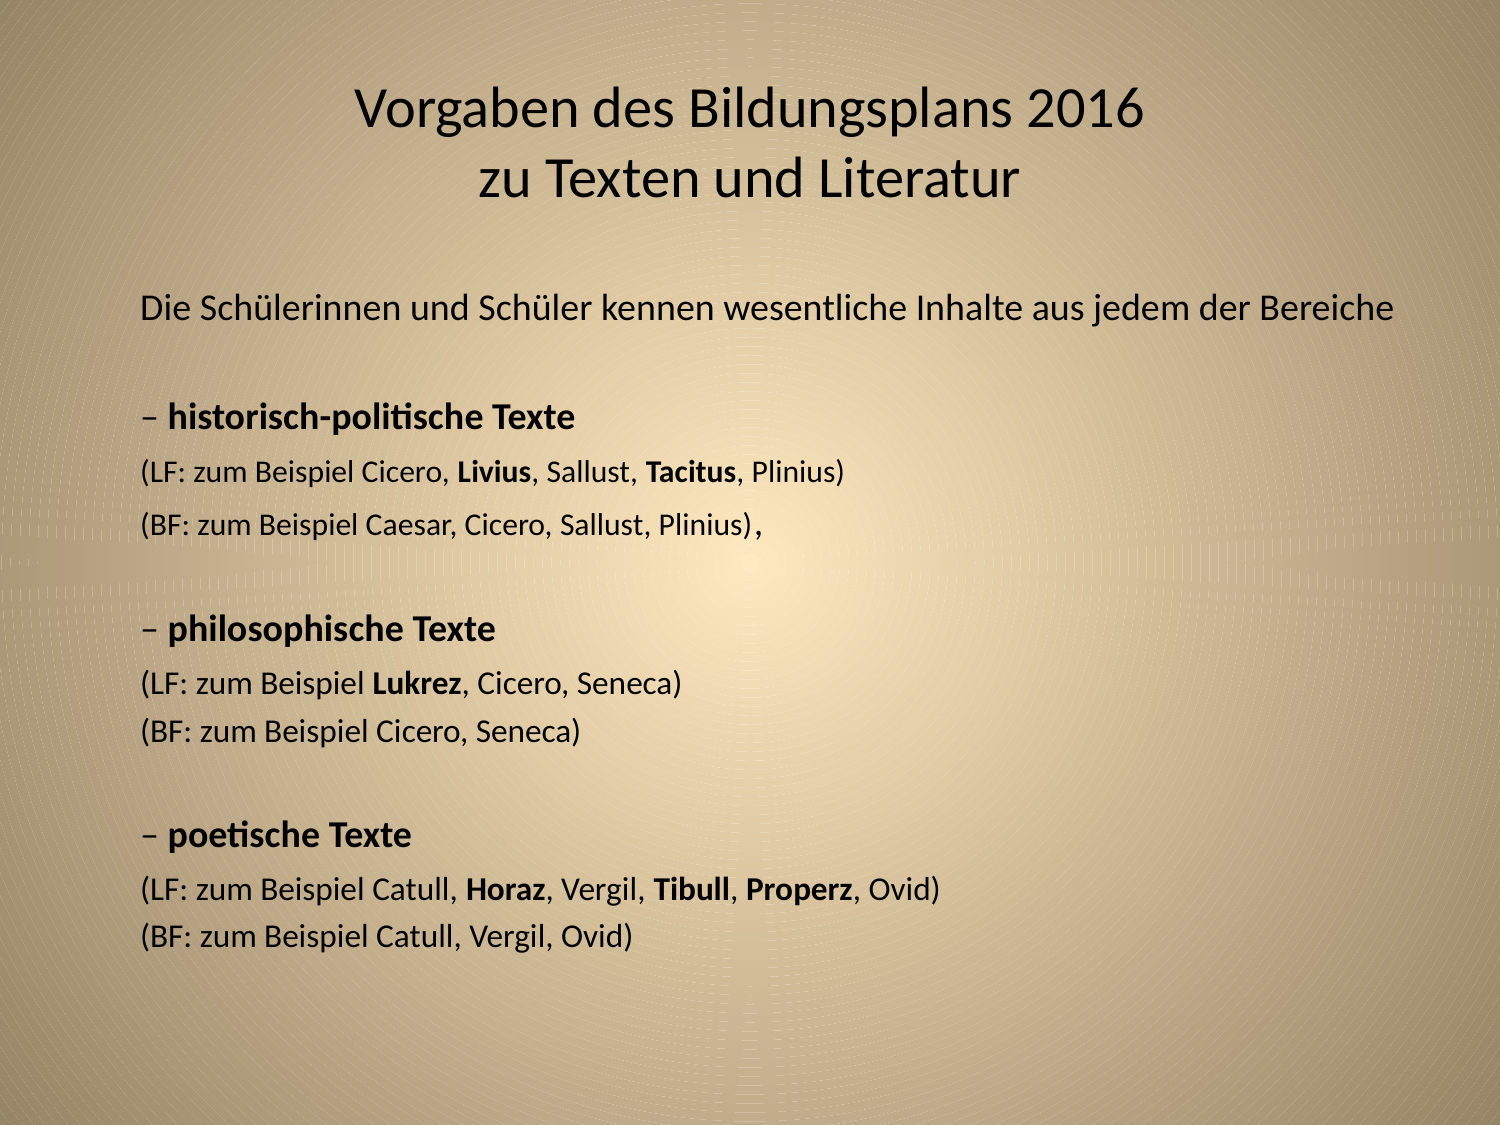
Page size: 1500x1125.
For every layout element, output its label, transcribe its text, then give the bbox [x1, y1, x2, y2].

title Vorgaben des Bildungsplans 2016 zu Texten und Literatur [75, 45, 1425, 233]
list Die Schülerinnen und Schüler kennen wesentliche Inhalte aus jedem der Bereiche – historisch-politische Texte (LF: zum Beispiel Cicero, Livius, Sallust, Tacitus, Plinius) (BF: zum Beispiel Caesar, Cicero, Sallust, Plinius), – philosophische Texte (LF: zum Beispiel Lukrez, Cicero, Seneca) (BF: zum Beispiel Cicero, Seneca) – poetische Texte (LF: zum Beispiel Catull, Horaz, Vergil, Tibull, Properz, Ovid) (BF: zum Beispiel Catull, Vergil, Ovid) [75, 262, 1425, 1005]
